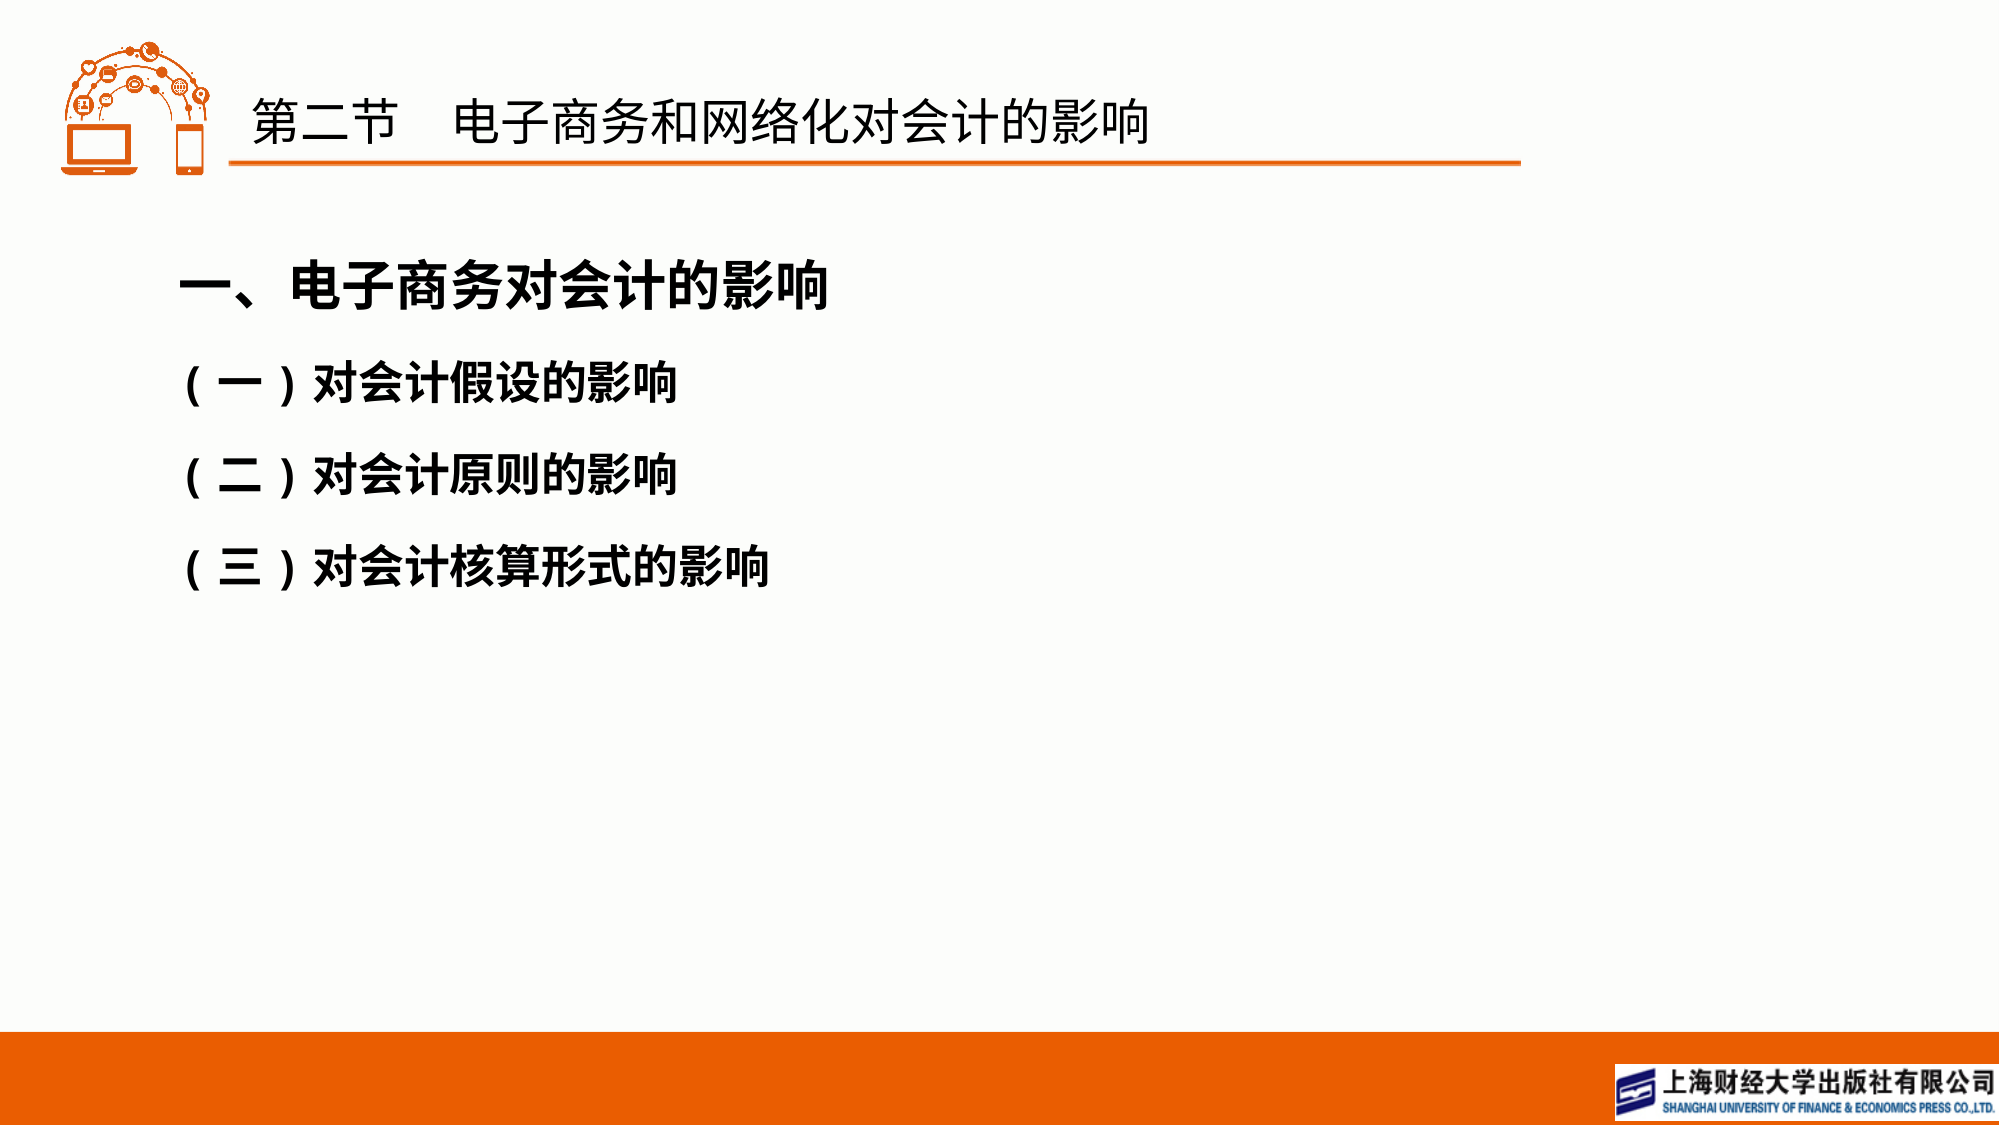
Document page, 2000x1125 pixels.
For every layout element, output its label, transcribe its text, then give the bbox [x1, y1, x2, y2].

picture [0, 0, 2000, 1125]
list 一、电子商务对会计的影响 (一)对会计假设的影响 (二)对会计原则的影响 (三)对会计核算形式的影响 [163, 227, 1855, 1049]
title 第二节 电子商务和网络化对会计的影响 [235, 82, 1605, 189]
